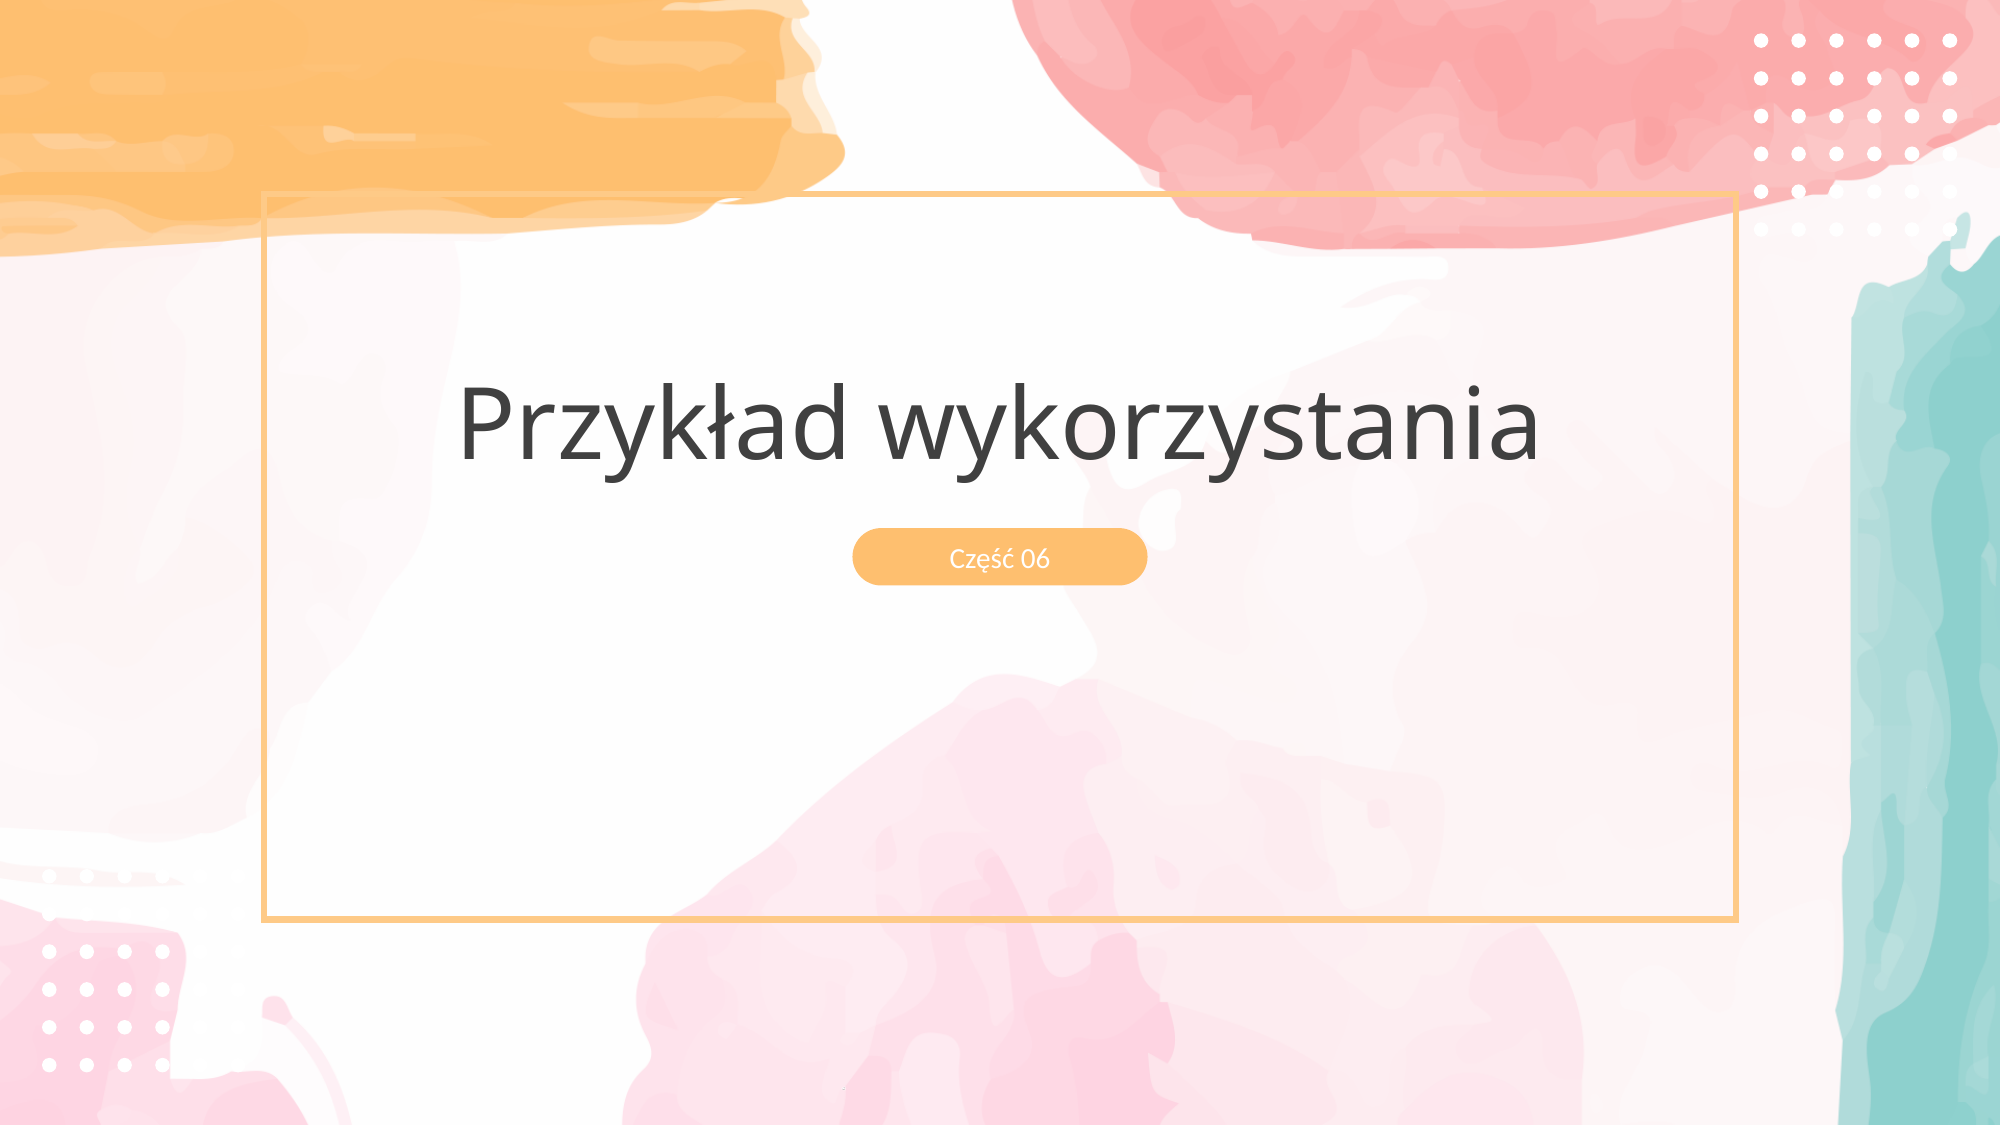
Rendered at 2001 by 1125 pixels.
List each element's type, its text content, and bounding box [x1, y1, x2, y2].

picture [0, 0, 2000, 1125]
text_box [263, 193, 1737, 920]
text_box Przykład wykorzystania [440, 352, 1560, 487]
